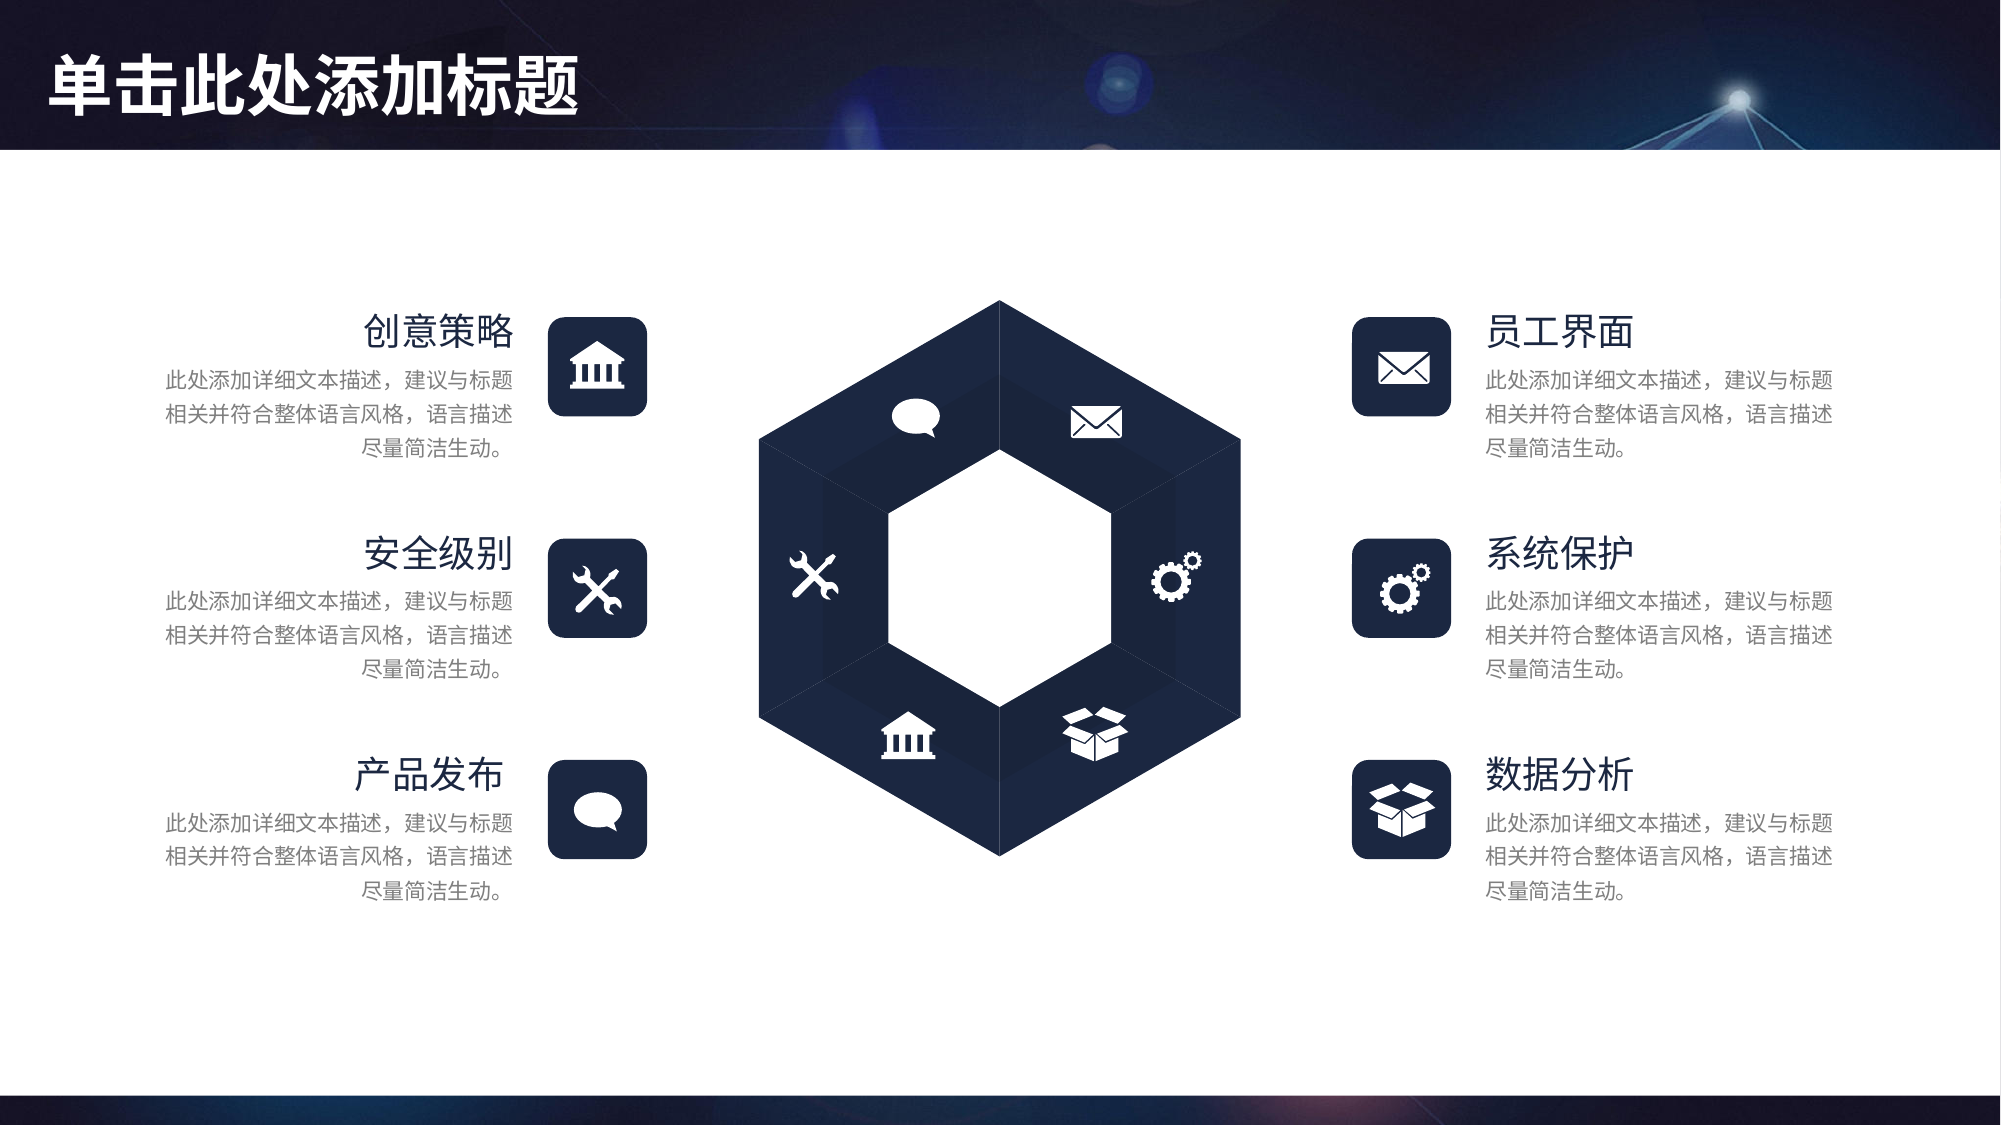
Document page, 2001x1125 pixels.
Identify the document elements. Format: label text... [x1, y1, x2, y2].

text_box [758, 439, 823, 718]
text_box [1378, 351, 1430, 384]
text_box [1062, 706, 1129, 762]
text_box [1350, 758, 1453, 861]
text_box [1350, 537, 1453, 639]
text_box [573, 792, 622, 832]
text_box [888, 449, 1112, 708]
text_box [881, 711, 936, 760]
text_box 创意策略 [137, 308, 514, 354]
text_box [1070, 406, 1122, 438]
text_box [891, 398, 940, 438]
text_box 员工界面 [1485, 308, 1862, 354]
text_box [570, 340, 625, 389]
text_box [1000, 679, 1241, 857]
text_box [789, 550, 839, 600]
text_box 系统保护 [1485, 529, 1862, 575]
text_box [546, 537, 649, 639]
text_box [999, 300, 1241, 475]
text_box [546, 758, 649, 861]
text_box 此处添加详细文本描述，建议与标题相关并符合整体语言风格，语言描述尽量简洁生动。 [1485, 358, 1839, 489]
text_box 数据分析 [1485, 751, 1862, 797]
text_box [1350, 316, 1453, 418]
text_box [822, 374, 1176, 783]
picture [0, 0, 2001, 1125]
text_box [572, 565, 622, 615]
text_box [1369, 782, 1436, 837]
text_box 此处添加详细文本描述，建议与标题相关并符合整体语言风格，语言描述尽量简洁生动。 [165, 801, 514, 932]
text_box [1380, 563, 1431, 614]
text_box [759, 300, 999, 475]
title 单击此处添加标题 [31, 36, 1757, 141]
text_box 此处添加详细文本描述，建议与标题相关并符合整体语言风格，语言描述尽量简洁生动。 [165, 358, 514, 489]
text_box 安全级别 [137, 529, 514, 575]
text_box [1151, 551, 1202, 602]
text_box 此处添加详细文本描述，建议与标题相关并符合整体语言风格，语言描述尽量简洁生动。 [165, 579, 514, 710]
text_box [1176, 439, 1241, 716]
text_box 此处添加详细文本描述，建议与标题相关并符合整体语言风格，语言描述尽量简洁生动。 [1485, 801, 1839, 932]
text_box [546, 316, 649, 418]
text_box 产品发布 [137, 751, 514, 797]
text_box [760, 681, 1000, 857]
text_box 此处添加详细文本描述，建议与标题相关并符合整体语言风格，语言描述尽量简洁生动。 [1485, 579, 1839, 710]
